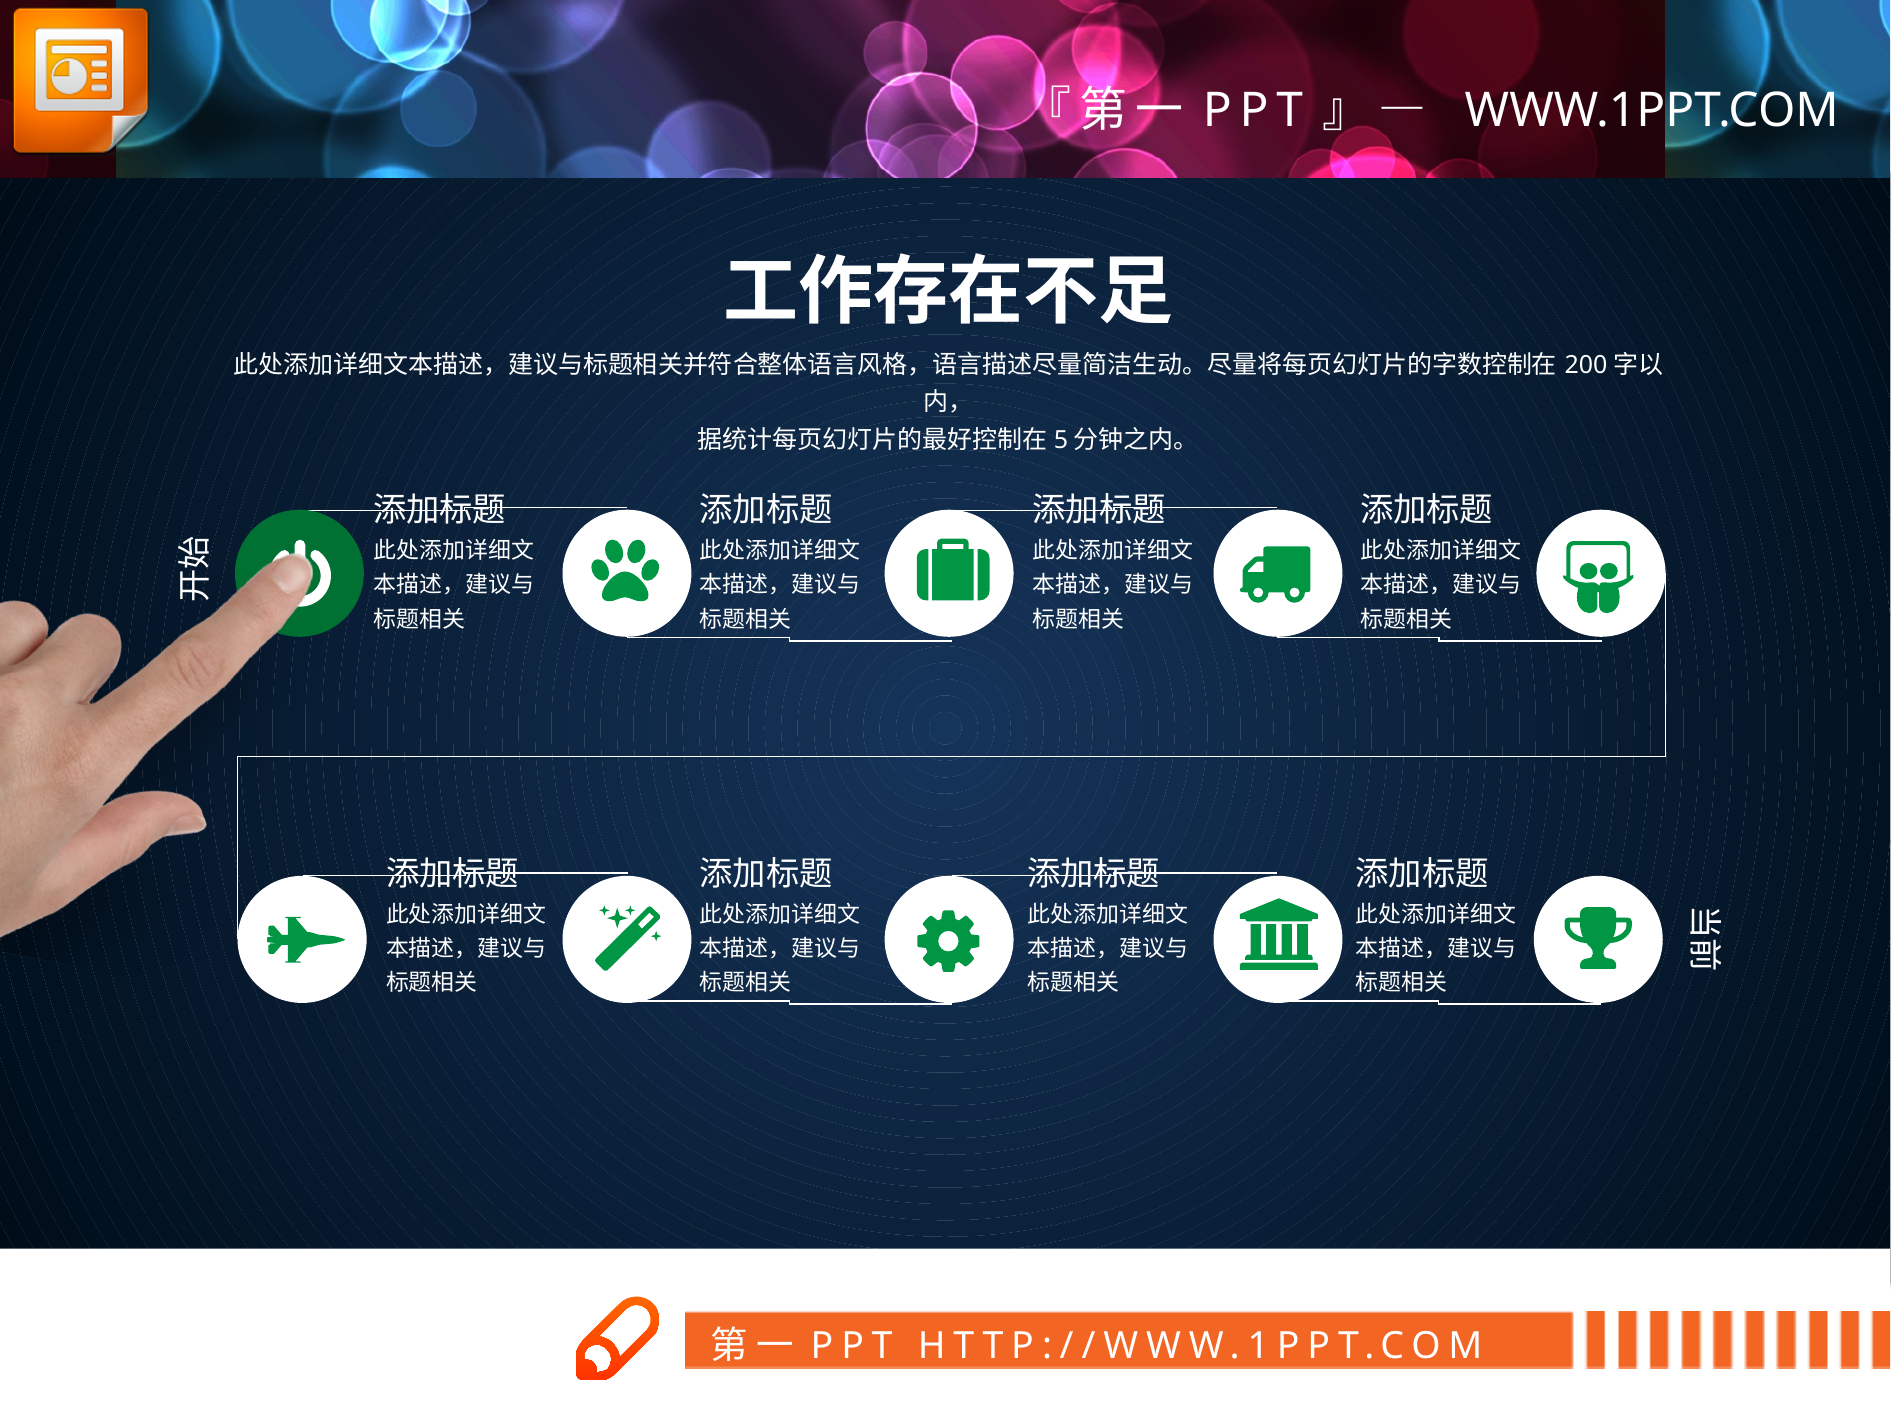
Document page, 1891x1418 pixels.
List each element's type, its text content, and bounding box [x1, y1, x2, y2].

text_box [1213, 509, 1343, 638]
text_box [358, 485, 563, 641]
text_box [1012, 849, 1217, 1005]
text_box [1580, 949, 1617, 969]
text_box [1340, 849, 1545, 1005]
text_box 工作存在不足 [325, 250, 1571, 340]
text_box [462, 346, 467, 484]
picture [0, 491, 340, 998]
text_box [309, 572, 1666, 940]
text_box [1112, 1012, 1116, 1037]
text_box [787, 1012, 791, 1166]
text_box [787, 476, 792, 484]
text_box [1213, 875, 1343, 1004]
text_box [464, 1012, 468, 1037]
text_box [1345, 485, 1550, 641]
text_box 此处添加详细文本描述，建议与标题相关并符合整体语言风格，语言描述尽量简洁生动。尽量将每页幻灯片的字数控制在200字以内， 据统计每页幻灯片的最好控制在5分钟之内。 [212, 340, 1684, 416]
text_box [310, 550, 326, 558]
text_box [1017, 485, 1223, 641]
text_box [684, 485, 890, 641]
text_box 当前 [1677, 884, 1738, 992]
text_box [884, 509, 1014, 638]
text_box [237, 875, 367, 1004]
picture [685, 1311, 1891, 1369]
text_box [1536, 509, 1666, 638]
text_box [562, 509, 692, 638]
picture [0, 0, 1891, 178]
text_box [371, 849, 576, 1005]
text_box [562, 875, 692, 1004]
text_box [462, 650, 467, 672]
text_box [684, 849, 890, 1005]
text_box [1436, 1012, 1440, 1166]
text_box [1551, 949, 1662, 1003]
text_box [884, 875, 1014, 1004]
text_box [1112, 346, 1116, 484]
text_box [309, 510, 353, 571]
